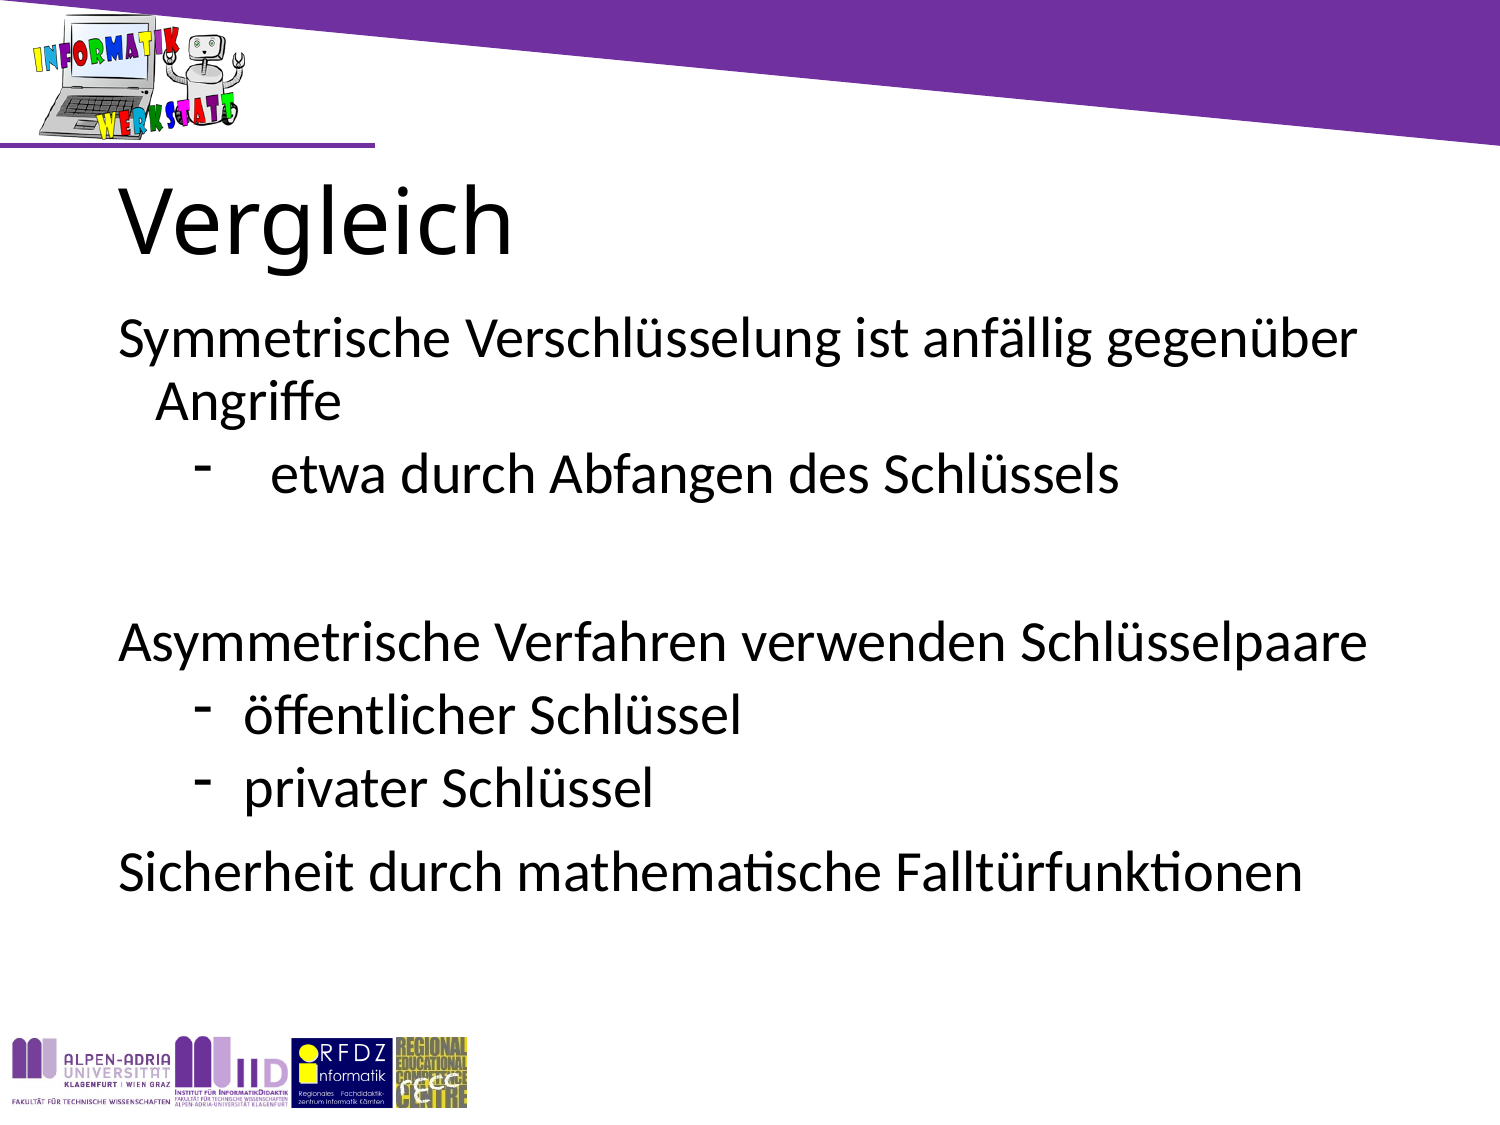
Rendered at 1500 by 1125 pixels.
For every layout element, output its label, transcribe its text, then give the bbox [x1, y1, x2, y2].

picture [174, 1034, 467, 1115]
picture [33, 14, 245, 140]
picture [11, 1037, 171, 1115]
title Vergleich [103, 150, 1397, 299]
list Symmetrische Verschlüsselung ist anfällig gegenüber Angriffe etwa durch Abfangen des Schlüssels Asymmetrische Verfahren verwenden Schlüsselpaare öffentlicher Schlüssel privater Schlüssel Sicherheit durch mathematische Falltürfunktionen [103, 299, 1397, 1014]
